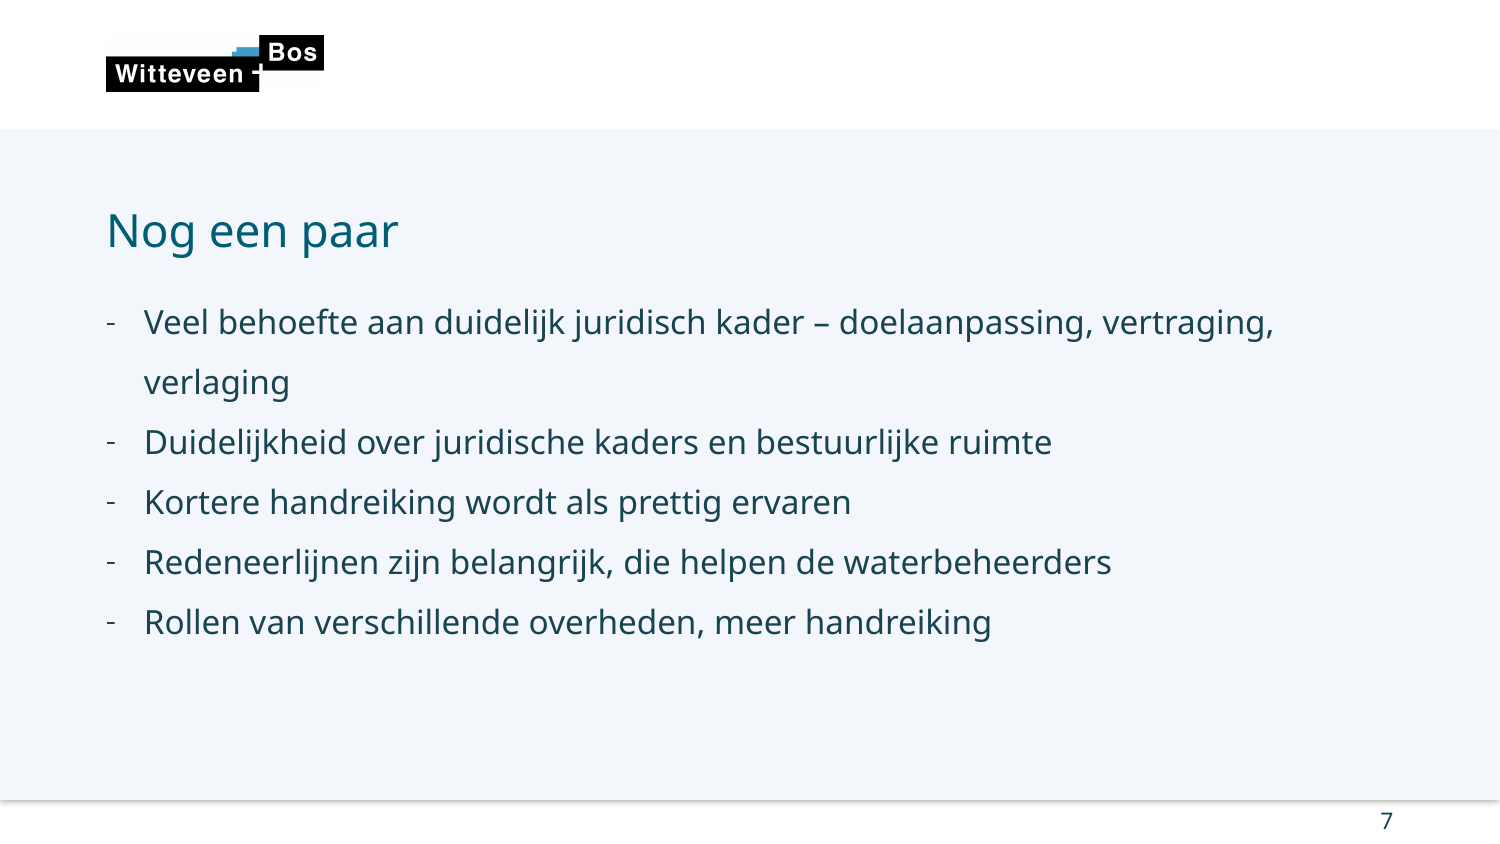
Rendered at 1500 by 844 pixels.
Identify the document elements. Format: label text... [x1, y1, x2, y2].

picture [106, 35, 324, 92]
list Veel behoefte aan duidelijk juridisch kader – doelaanpassing, vertraging, verlaging Duidelijkheid over juridische kaders en bestuurlijke ruimte Kortere handreiking wordt als prettig ervaren Redeneerlijnen zijn belangrijk, die helpen de waterbeheerders Rollen van verschillende overheden, meer handreiking [106, 281, 1394, 716]
slide_number 7 [1307, 800, 1394, 844]
title Nog een paar [106, 211, 1394, 281]
